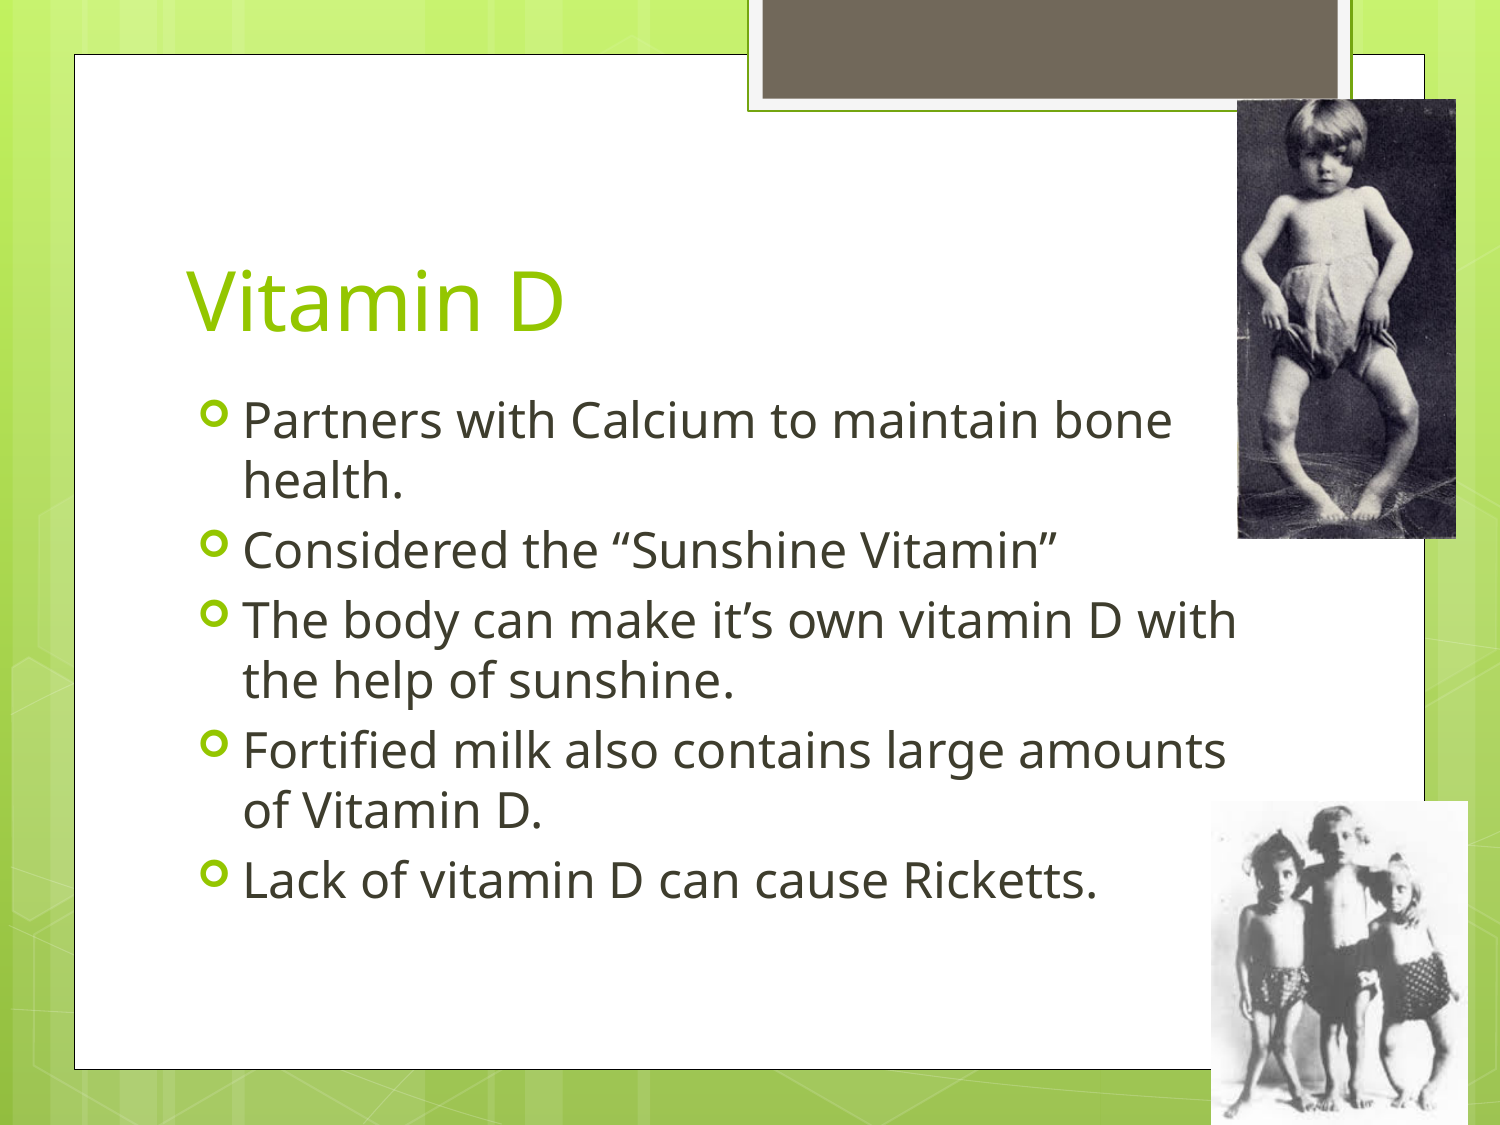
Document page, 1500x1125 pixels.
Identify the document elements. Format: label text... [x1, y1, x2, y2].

list Partners with Calcium to maintain bone health. Considered the “Sunshine Vitamin” The body can make it’s own vitamin D with the help of sunshine. Fortified milk also contains large amounts of Vitamin D. Lack of vitamin D can cause Ricketts. [171, 381, 1283, 957]
picture [1211, 801, 1468, 1125]
picture [1237, 99, 1456, 540]
title Vitamin D [171, 168, 1231, 357]
